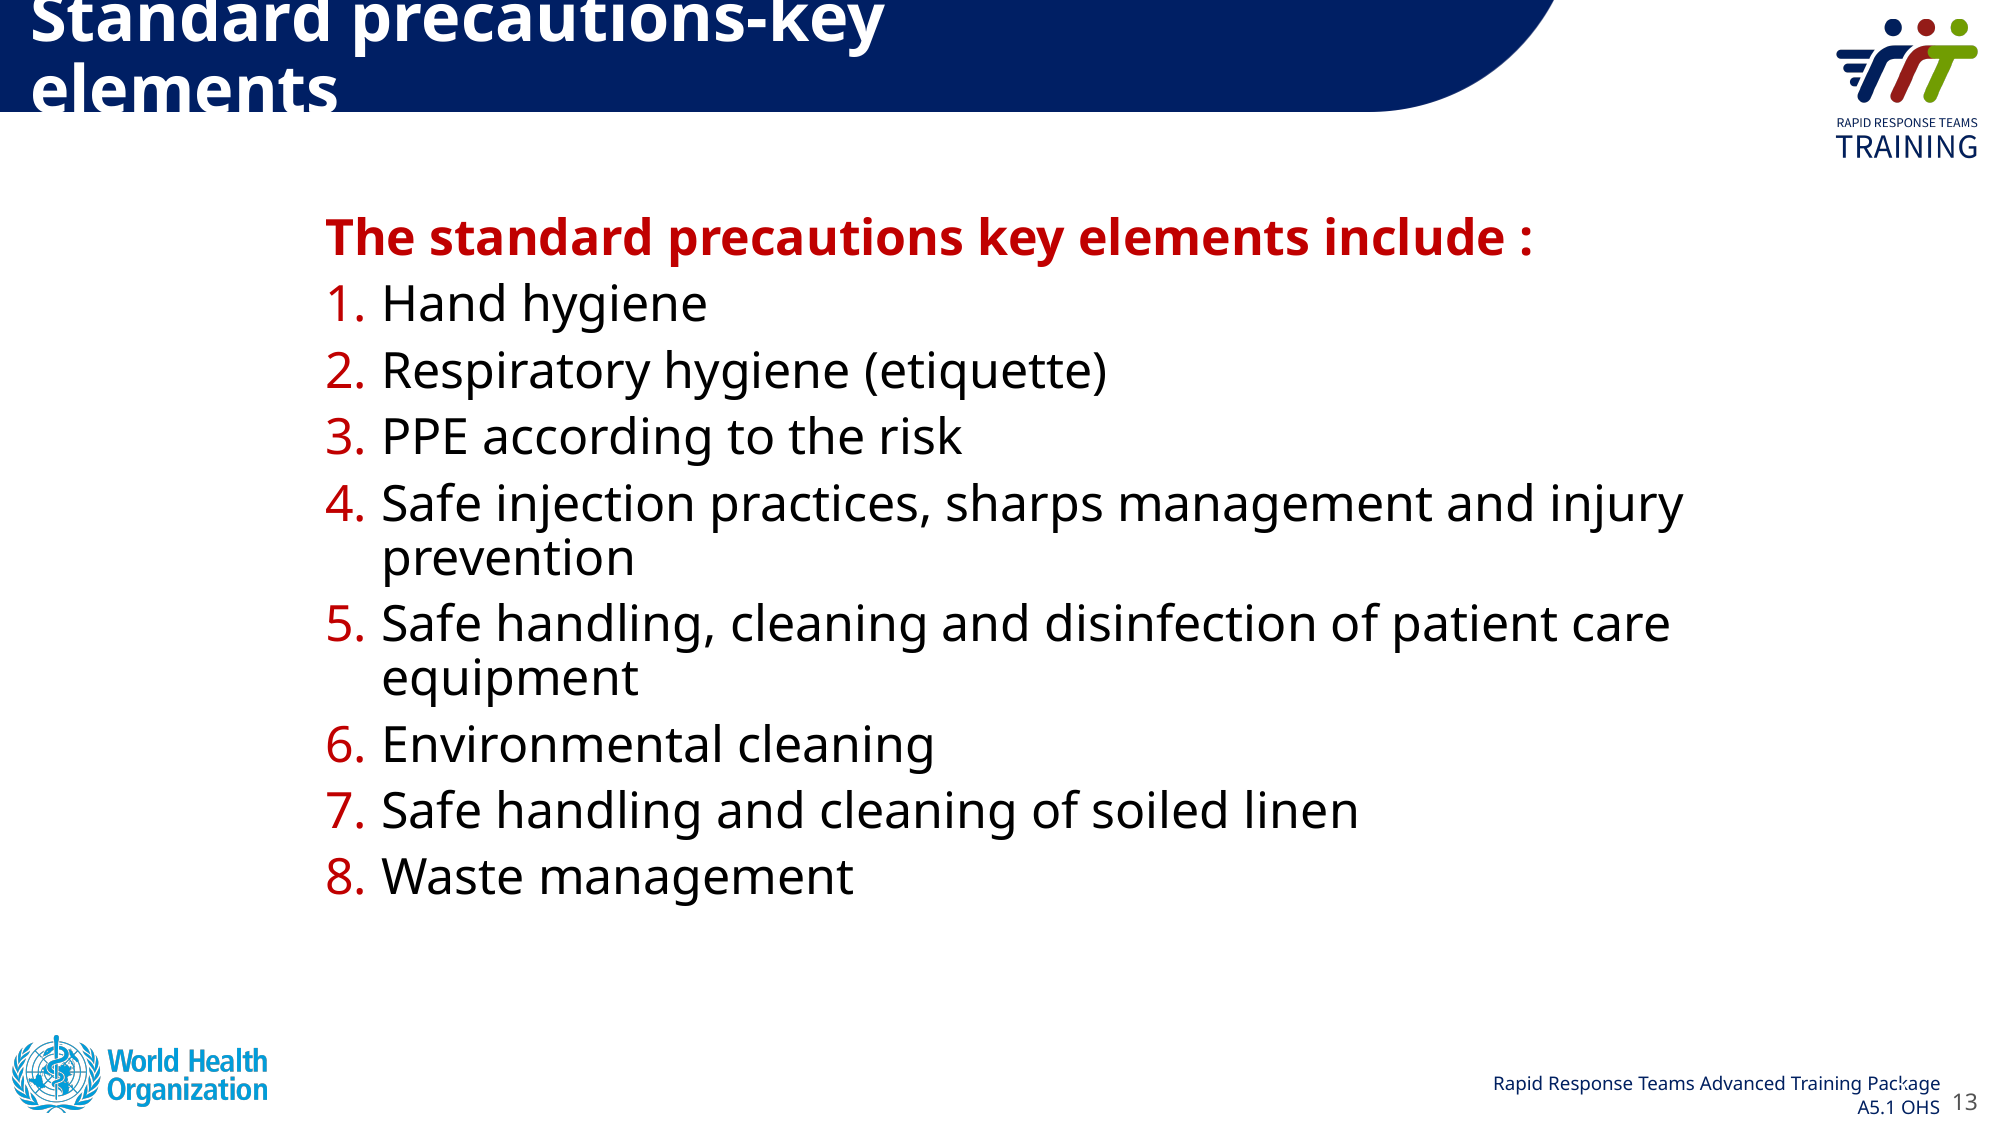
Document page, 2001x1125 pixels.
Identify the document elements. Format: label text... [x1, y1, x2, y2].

picture [0, 0, 1578, 112]
title Standard precautions-key elements [22, 2, 1211, 110]
list The standard precautions key elements include : Hand hygiene Respiratory hygiene (etiquette) PPE according to the risk Safe injection practices, sharps management and injury prevention Safe handling, cleaning and disinfection of patient care equipment Environmental cleaning Safe handling and cleaning of soiled linen Waste management [287, 204, 1740, 969]
slide_number 13 [1882, 1037, 1930, 1092]
picture [12, 1035, 267, 1113]
picture [58, 1050, 64, 1058]
picture [12, 1083, 48, 1113]
picture [1835, 19, 1978, 167]
